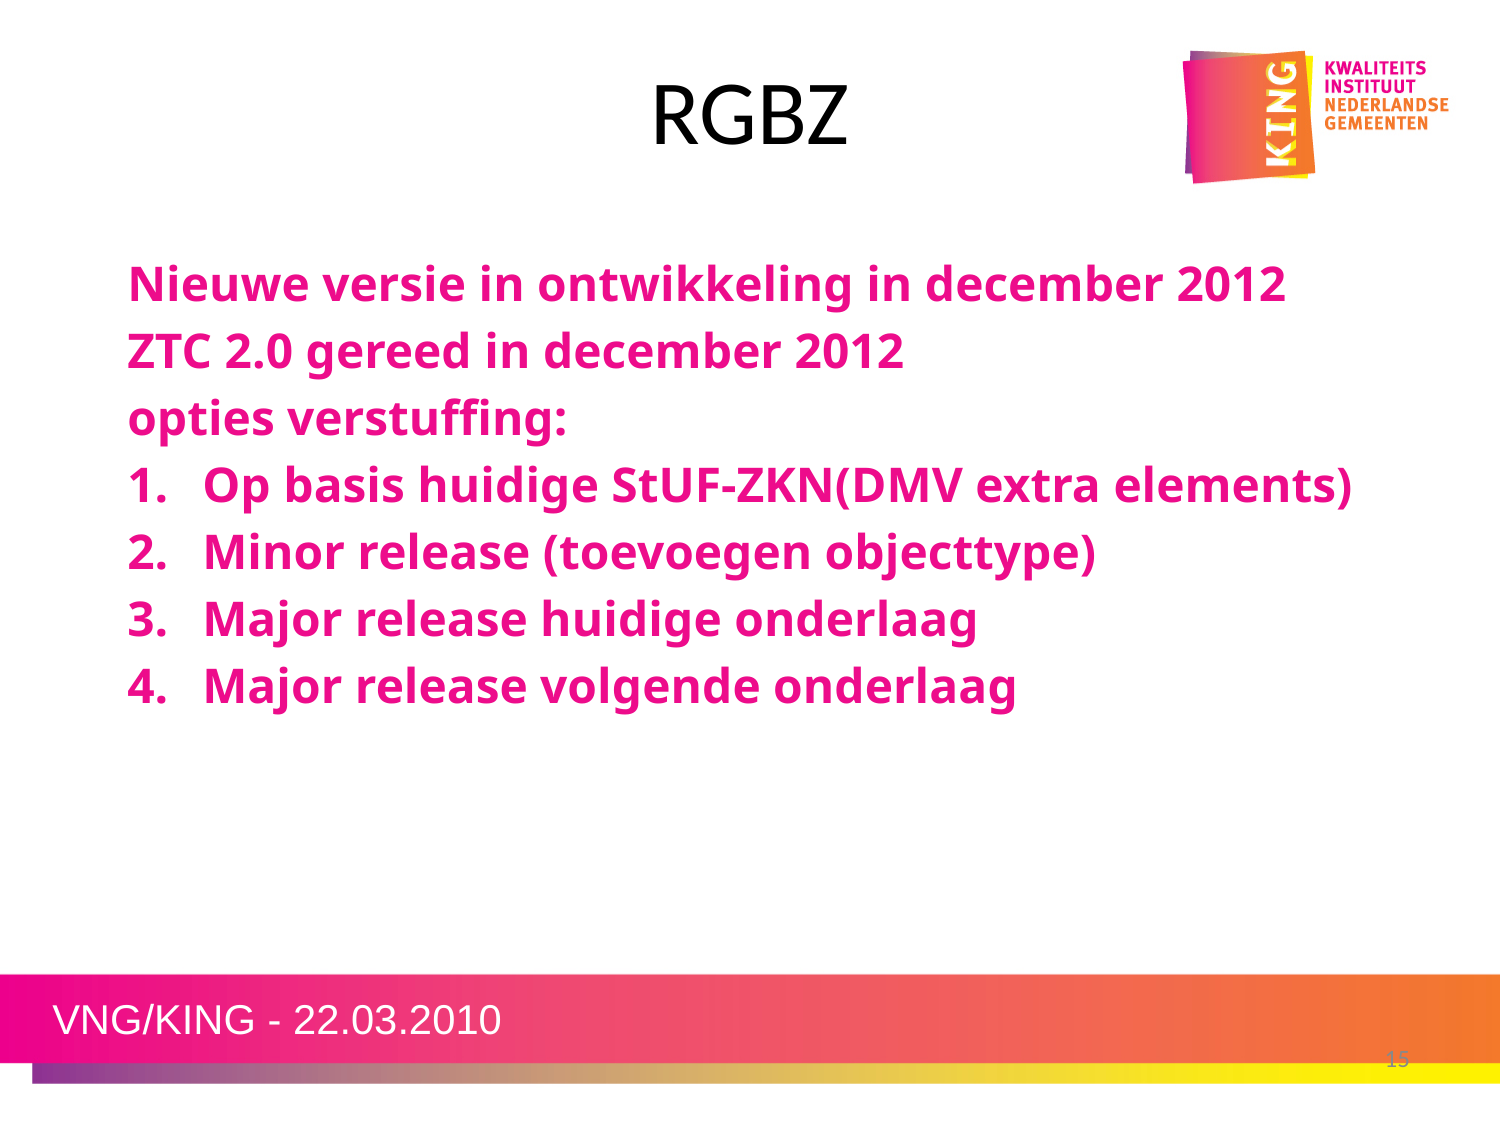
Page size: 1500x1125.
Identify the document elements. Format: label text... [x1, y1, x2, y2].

slide_number 15 [1074, 1042, 1425, 1103]
list Nieuwe versie in ontwikkeling in december 2012 ZTC 2.0 gereed in december 2012 opties verstuffing: Op basis huidige StUF-ZKN(DMV extra elements) Minor release (toevoegen objecttype) Major release huidige onderlaag Major release volgende onderlaag [112, 246, 1457, 989]
picture [0, 0, 1500, 1125]
title RGBZ [75, 45, 1425, 233]
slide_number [37, 971, 988, 1064]
